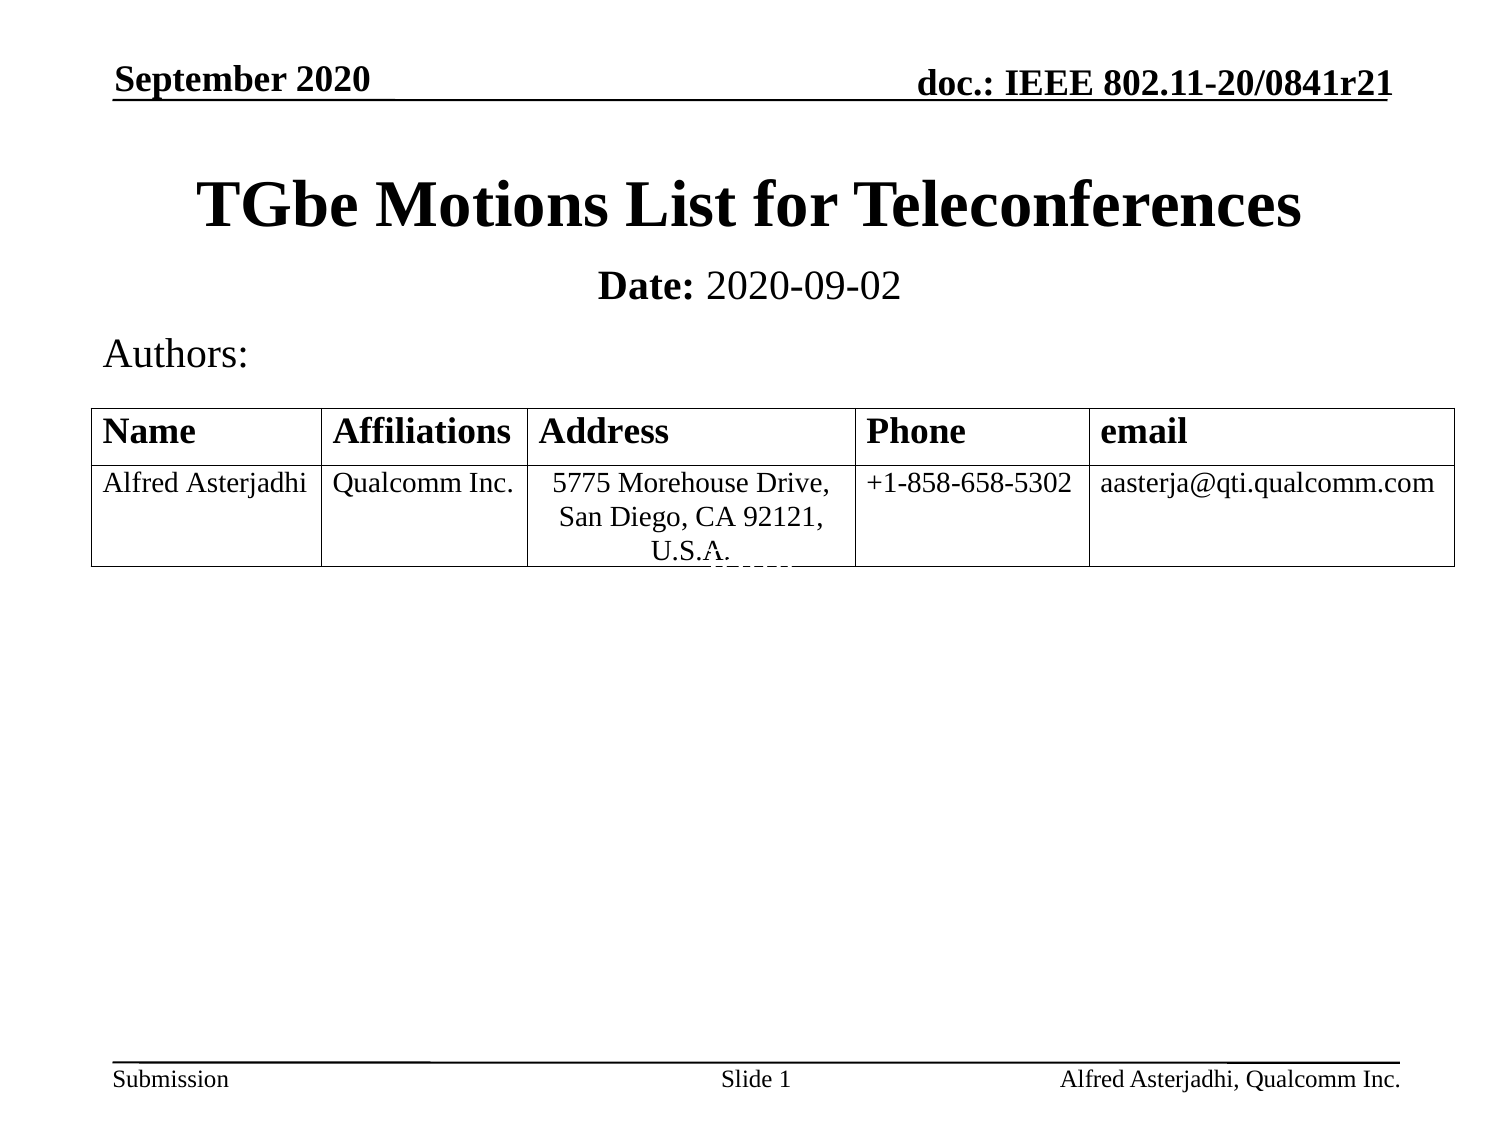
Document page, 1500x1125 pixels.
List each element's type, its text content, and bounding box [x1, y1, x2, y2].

text_box Authors: [87, 318, 325, 381]
list Date: 2020-09-02 [112, 249, 1388, 316]
slide_number Slide 1 [712, 1061, 800, 1123]
footer Alfred Asterjadhi, Qualcomm Inc. [902, 1061, 1402, 1093]
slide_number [114, 54, 493, 100]
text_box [75, 407, 1477, 819]
title TGbe Motions List for Teleconferences [112, 112, 1388, 249]
